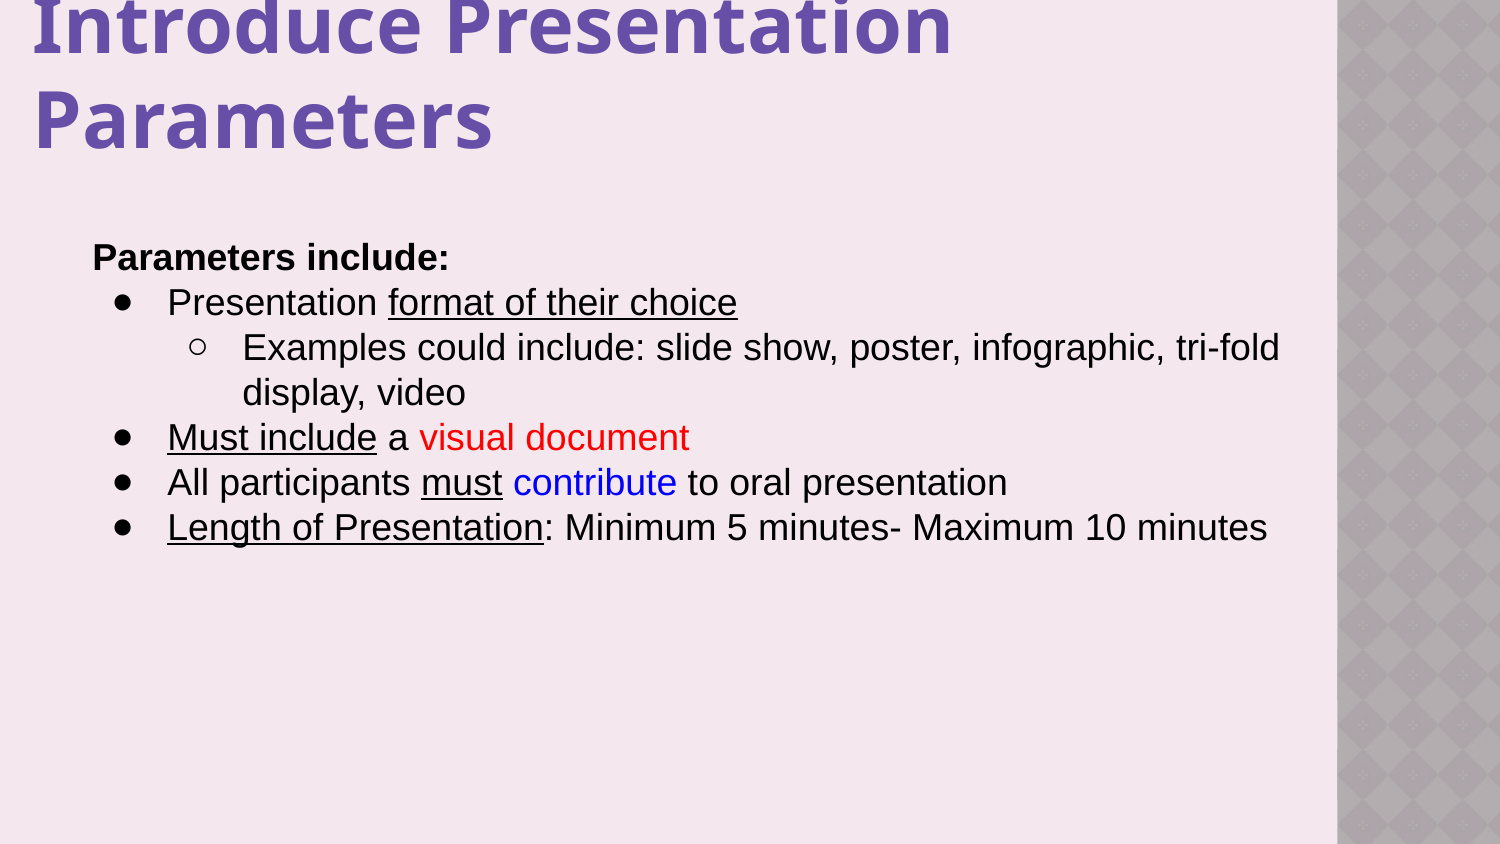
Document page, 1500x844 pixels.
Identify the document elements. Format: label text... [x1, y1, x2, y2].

text_box Parameters include: Presentation format of their choice Examples could include: slide show, poster, infographic, tri-fold display, video Must include a visual document All participants must contribute to oral presentation Length of Presentation: Minimum 5 minutes- Maximum 10 minutes [77, 173, 1423, 789]
title Introduce Presentation Parameters [25, 23, 1411, 165]
